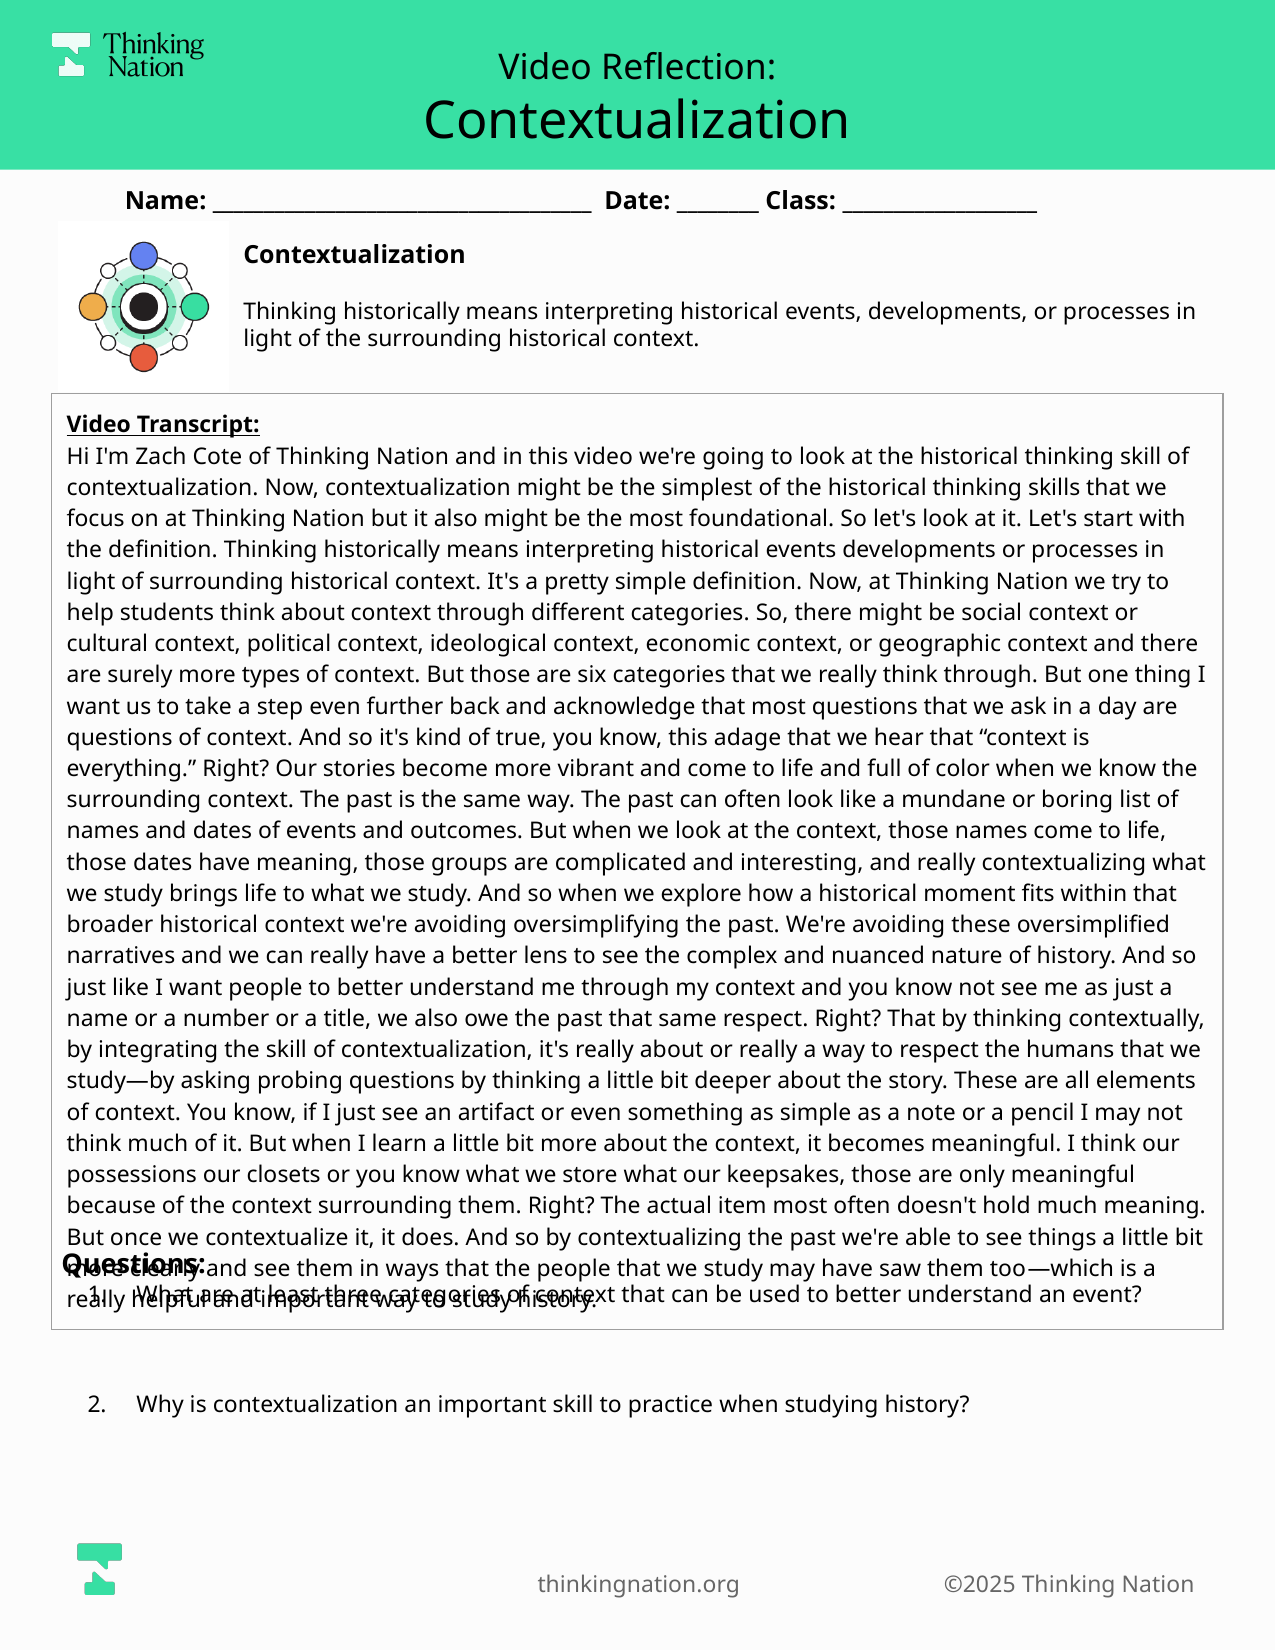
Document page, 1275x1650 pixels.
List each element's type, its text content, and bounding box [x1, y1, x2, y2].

picture [63, 1533, 135, 1605]
text_box Name: _____________________________________ Date: ________ Class: ___________________ [109, 169, 1165, 223]
text_box ©2025 Thinking Nation [909, 1553, 1211, 1605]
text_box thinkingnation.org [488, 1553, 790, 1605]
text_box Video Reflection: Contextualization [0, 0, 1275, 170]
picture [35, 17, 210, 91]
picture [58, 221, 229, 392]
text_box Contextualization Thinking historically means interpreting historical events, developments, or processes in light of the surrounding historical context. [231, 223, 1224, 367]
text_box Questions: What are at least three categories of context that can be used to better understand an event? Why is contextualization an important skill to practice when studying history? [46, 1231, 1224, 1544]
table_header Video Transcript: Hi I'm Zach Cote of Thinking Nation and in this video we're going to look at the historical thinking skill of contextualization. Now, contextualization might be the simplest of the historical thinking skills that we focus on at Thinking Nation but it also might be the most foundational. So let's look at it. Let's start with the definition. Thinking historically means interpreting historical events developments or processes in light of surrounding historical context. It's a pretty simple definition. Now, at Thinking Nation we try to help students think about context through different categories. So, there might be social context or cultural context, political context, ideological context, economic context, or geographic context and there are surely more types of context. But those are six categories that we really think through. But one thing I want us to take a step even further back and acknowledge that most questions that we ask in a day are questions of context. And so it's kind of true, you know, this adage that we hear that “context is everything.” Right? Our stories become more vibrant and come to life and full of color when we know the surrounding context. The past is the same way. The past can often look like a mundane or boring list of names and dates of events and outcomes. But when we look at the context, those names come to life, those dates have meaning, those groups are complicated and interesting, and really contextualizing what we study brings life to what we study. And so when we explore how a historical moment fits within that broader historical context we're avoiding oversimplifying the past. We're avoiding these oversimplified narratives and we can really have a better lens to see the complex and nuanced nature of history. And so just like I want people to better understand me through my context and you know not see me as just a name or a number or a title, we also owe the past that same respect. Right? That by thinking contextually, by integrating the skill of contextualization, it's really about or really a way to respect the humans that we study—by asking probing questions by thinking a little bit deeper about the story. These are all elements of context. You know, if I just see an artifact or even something as simple as a note or a pencil I may not think much of it. But when I learn a little bit more about the context, it becomes meaningful. I think our possessions our closets or you know what we store what our keepsakes, those are only meaningful because of the context surrounding them. Right? The actual item most often doesn't hold much meaning. But once we contextualize it, it does. And so by contextualizing the past we're able to see things a little bit more clearly and see them in ways that the people that we study may have saw them too—which is a really helpful and important way to study history. [52, 394, 1222, 1231]
